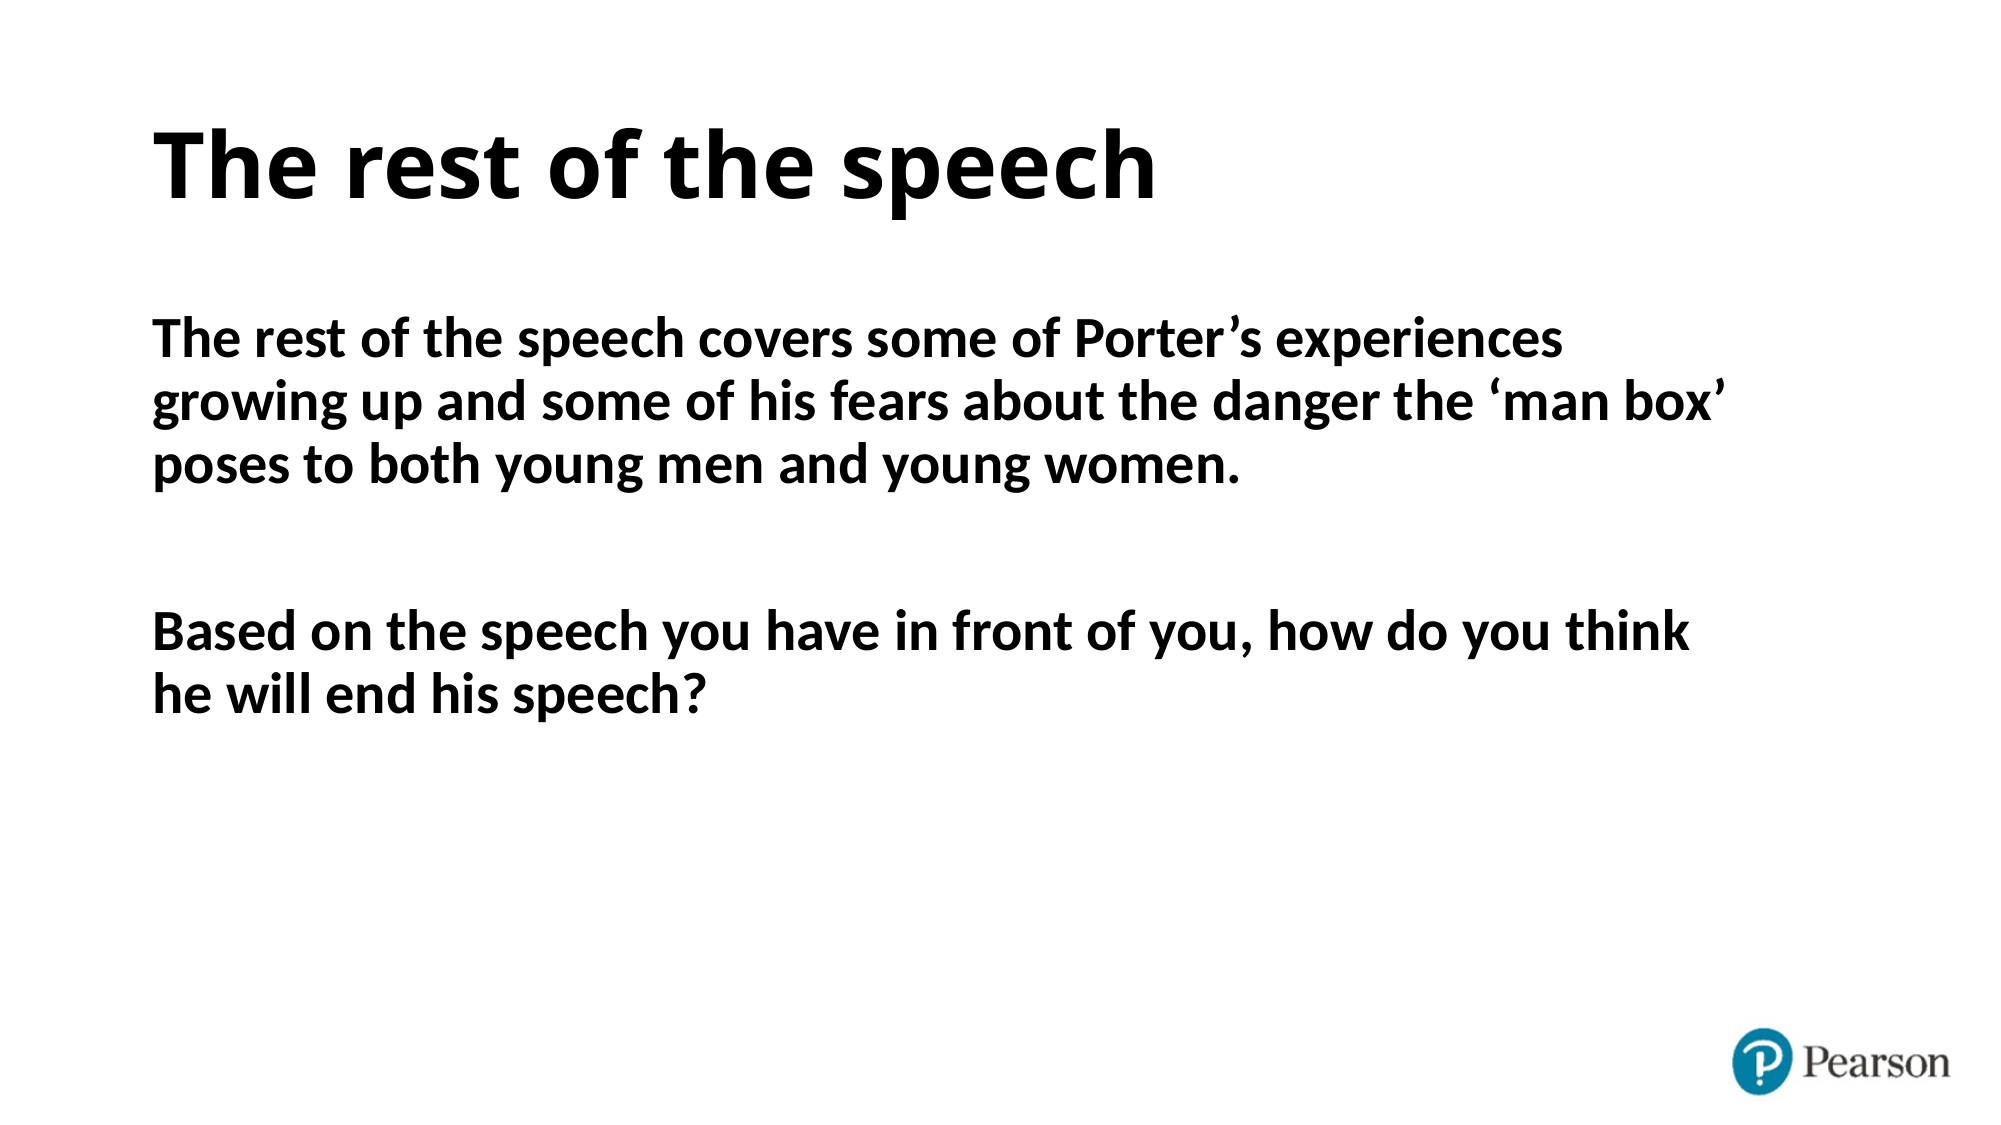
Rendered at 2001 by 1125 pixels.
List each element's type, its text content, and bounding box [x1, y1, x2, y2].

picture [1722, 1013, 1961, 1106]
list The rest of the speech covers some of Porter’s experiences growing up and some of his fears about the danger the ‘man box’ poses to both young men and young women. Based on the speech you have in front of you, how do you think he will end his speech? [137, 299, 1746, 1014]
title The rest of the speech [137, 59, 1863, 278]
